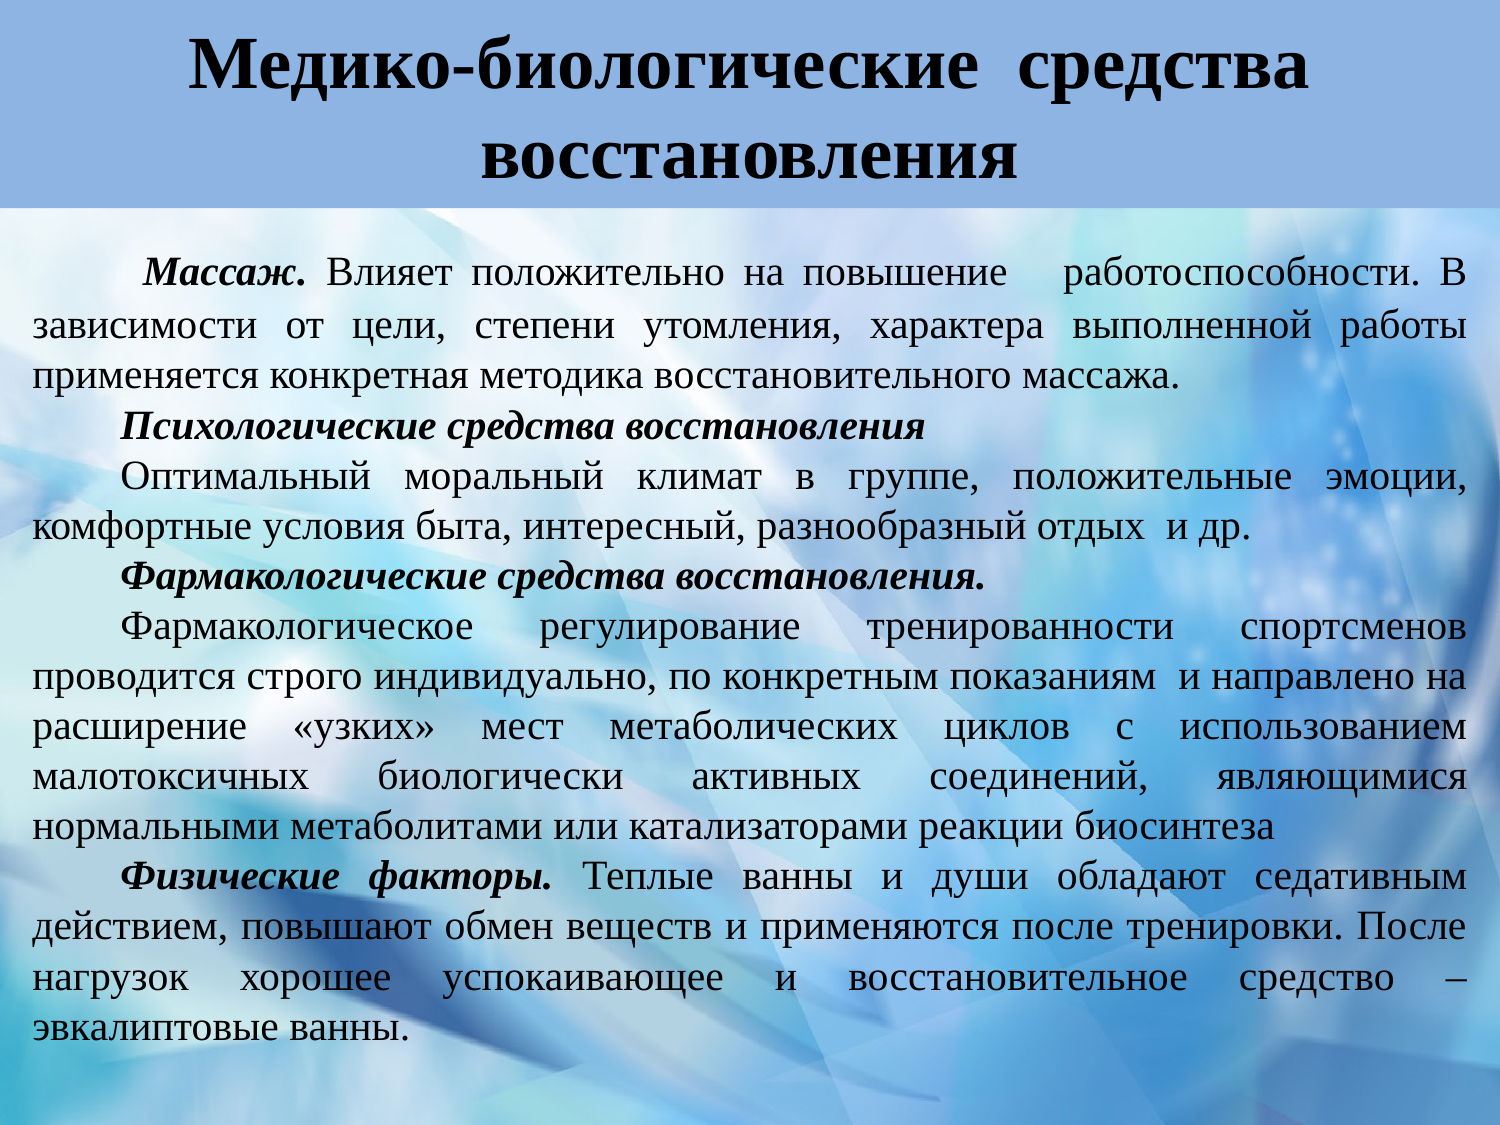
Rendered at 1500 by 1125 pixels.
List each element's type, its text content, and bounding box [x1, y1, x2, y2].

picture [0, 209, 1500, 1125]
title Медико-биологические средства восстановления [0, 0, 1500, 209]
subtitle Массаж. Влияет положительно на повышение работоспособности. В зависимости от цели, степени утомления, характера выполненной работы применяется конкретная методика восстановительного массажа. Психологические средства восстановления Оптимальный моральный климат в группе, положительные эмоции, комфортные условия быта, интересный, разнообразный отдых и др. Фармакологические средства восстановления. Фармакологическое регулирование тренированности спортсменов проводится строго индивидуально, по конкретным показаниям и направлено на расширение «узких» мест метаболических циклов с использованием малотоксичных биологически активных соединений, являющимися нормальными метаболитами или катализаторами реакции биосинтеза Физические факторы. Теплые ванны и души обладают седативным действием, повышают обмен веществ и применяются после тренировки. После нагрузок хорошее успокаивающее и восстановительное средство – эвкалиптовые ванны. [17, 219, 1483, 1125]
